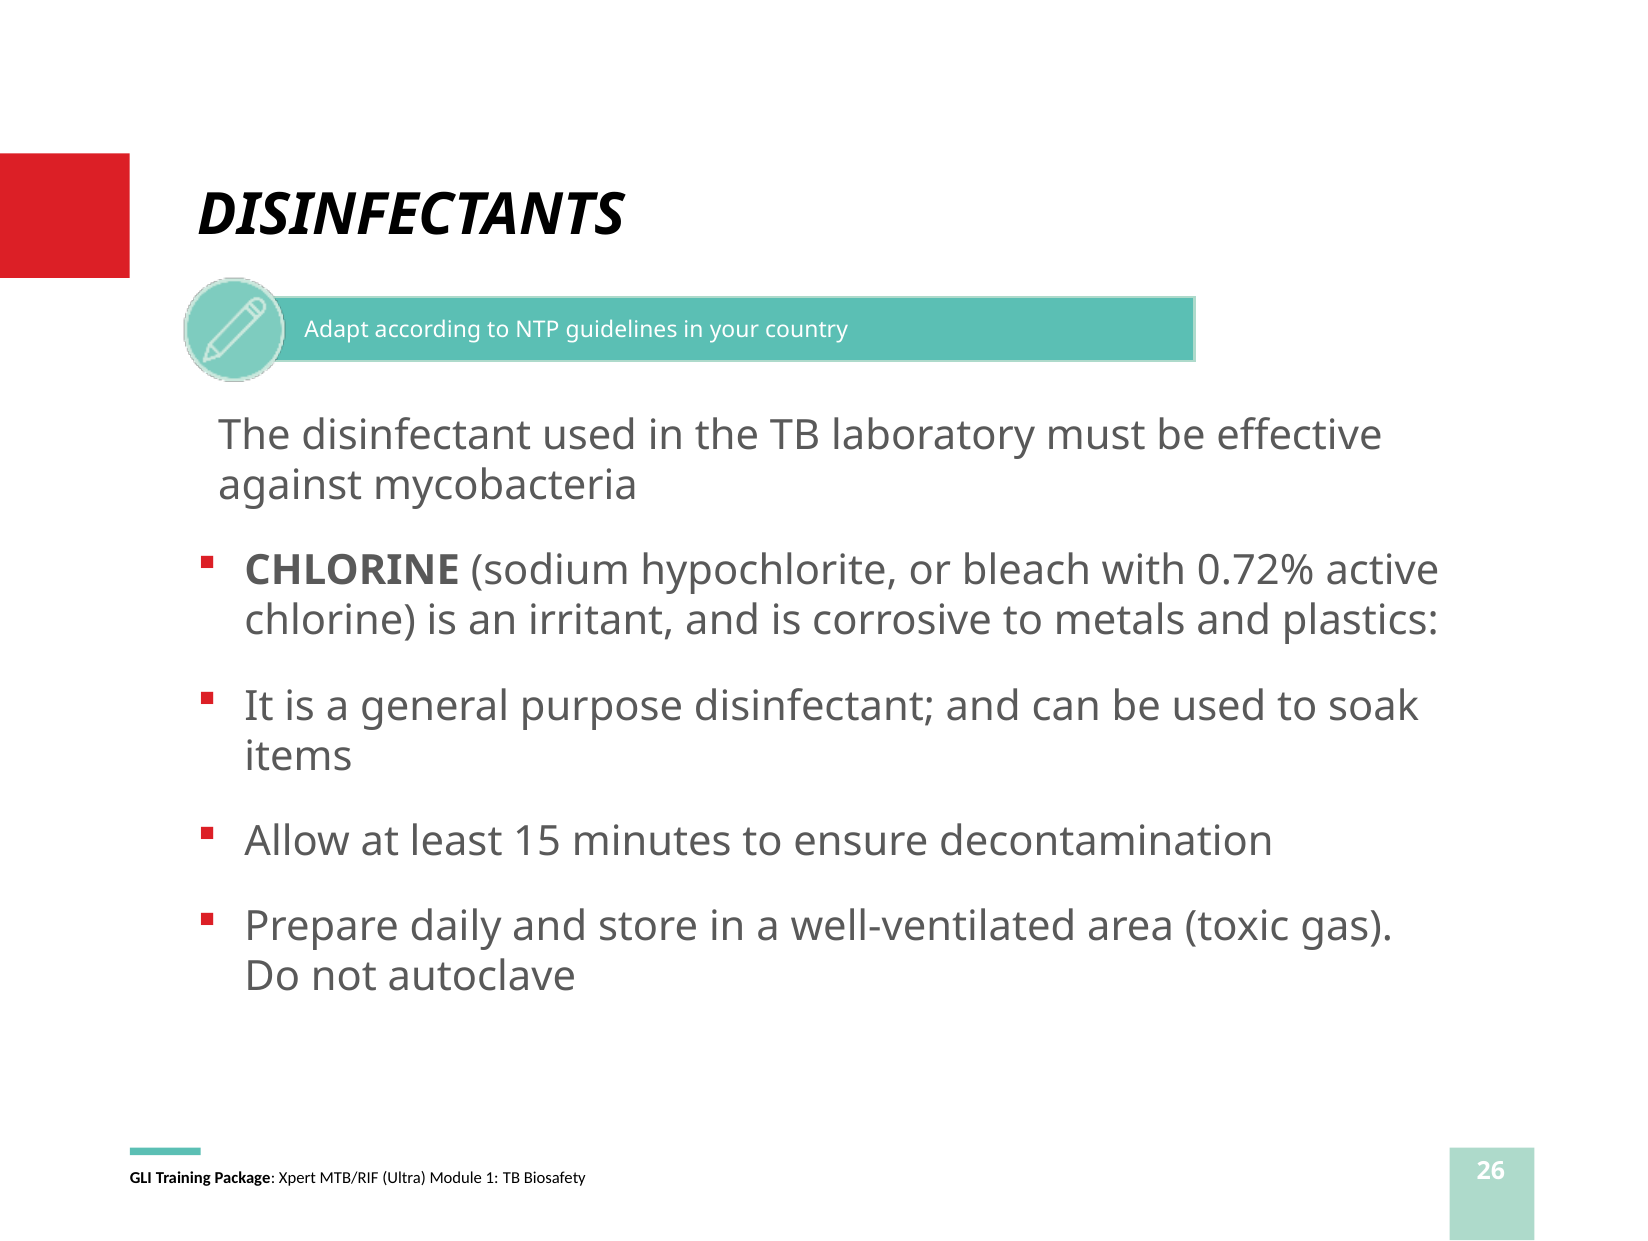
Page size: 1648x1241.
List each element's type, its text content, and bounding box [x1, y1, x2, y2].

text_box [177, 272, 1306, 385]
title DISINFECTANTS [197, 153, 1450, 278]
list The disinfectant used in the TB laboratory must be effective against mycobacteria CHLORINE (sodium hypochlorite, or bleach with 0.72% active chlorine) is an irritant, and is corrosive to metals and plastics: It is a general purpose disinfectant; and can be used to soak items Allow at least 15 minutes to ensure decontamination Prepare daily and store in a well-ventilated area (toxic gas). Do not autoclave [197, 407, 1450, 1147]
